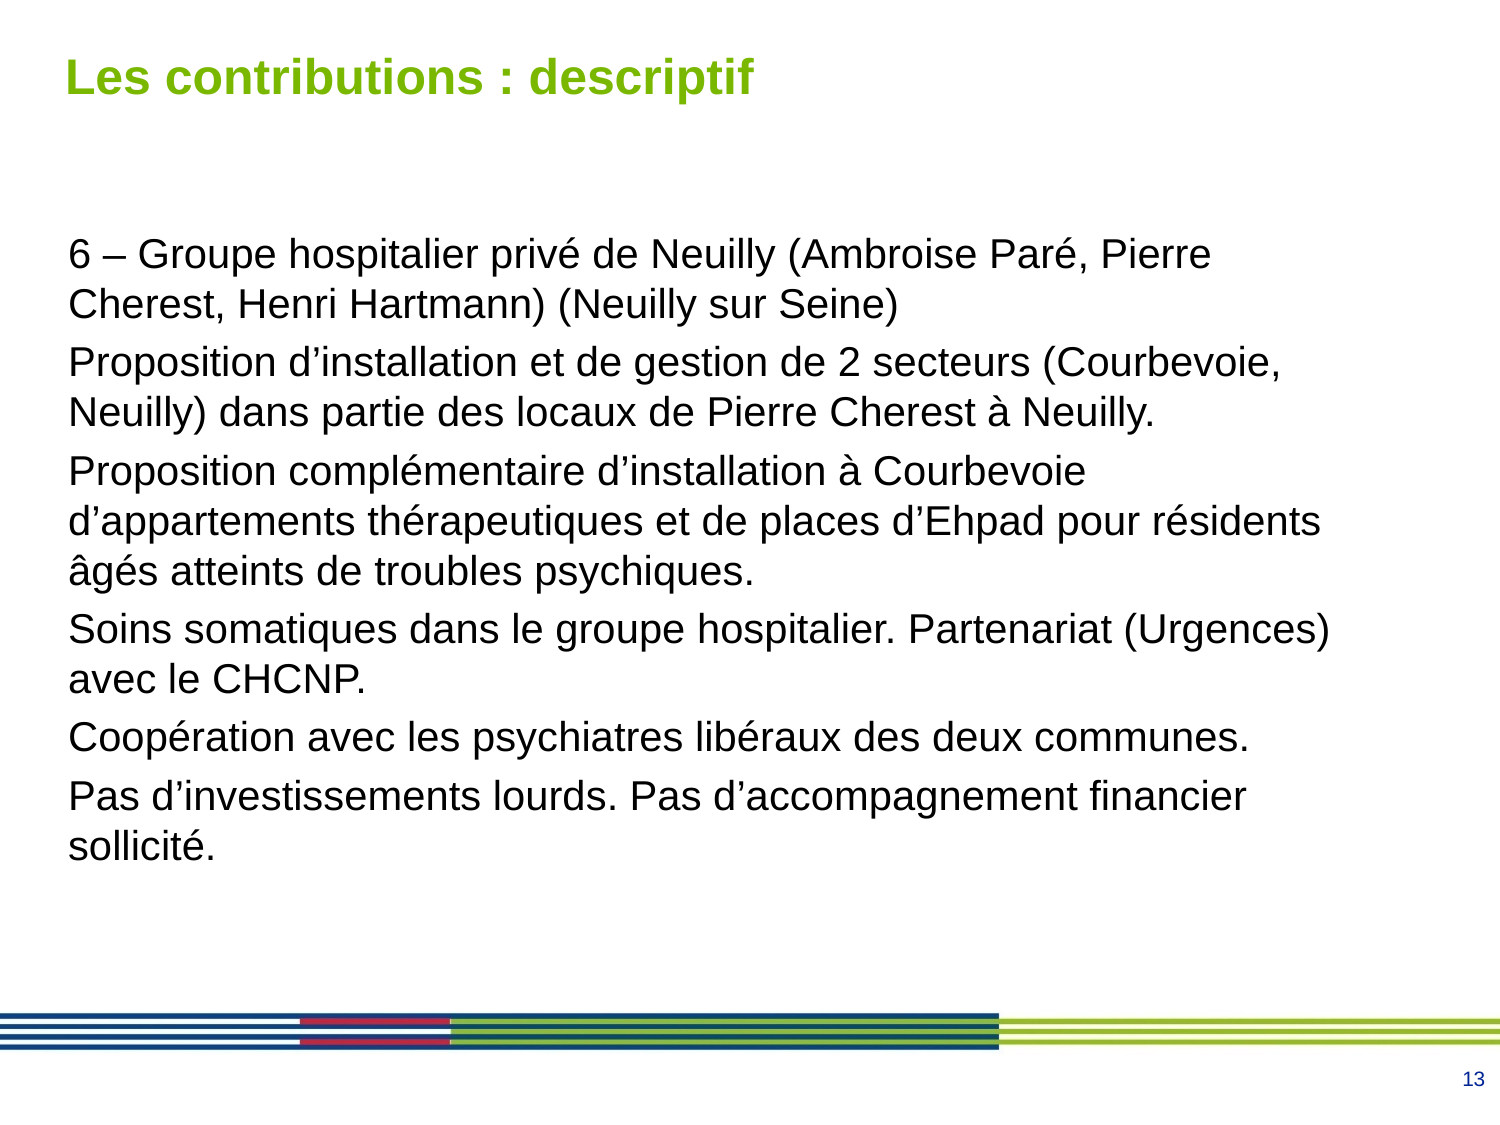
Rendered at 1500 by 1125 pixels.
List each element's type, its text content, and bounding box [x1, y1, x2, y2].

list 6 – Groupe hospitalier privé de Neuilly (Ambroise Paré, Pierre Cherest, Henri Hartmann) (Neuilly sur Seine) Proposition d’installation et de gestion de 2 secteurs (Courbevoie, Neuilly) dans partie des locaux de Pierre Cherest à Neuilly. Proposition complémentaire d’installation à Courbevoie d’appartements thérapeutiques et de places d’Ehpad pour résidents âgés atteints de troubles psychiques. Soins somatiques dans le groupe hospitalier. Partenariat (Urgences) avec le CHCNP. Coopération avec les psychiatres libéraux des deux communes. Pas d’investissements lourds. Pas d’accompagnement financier sollicité. [53, 160, 1388, 929]
picture [0, 999, 1500, 1063]
title Les contributions : descriptif [50, 36, 1388, 173]
